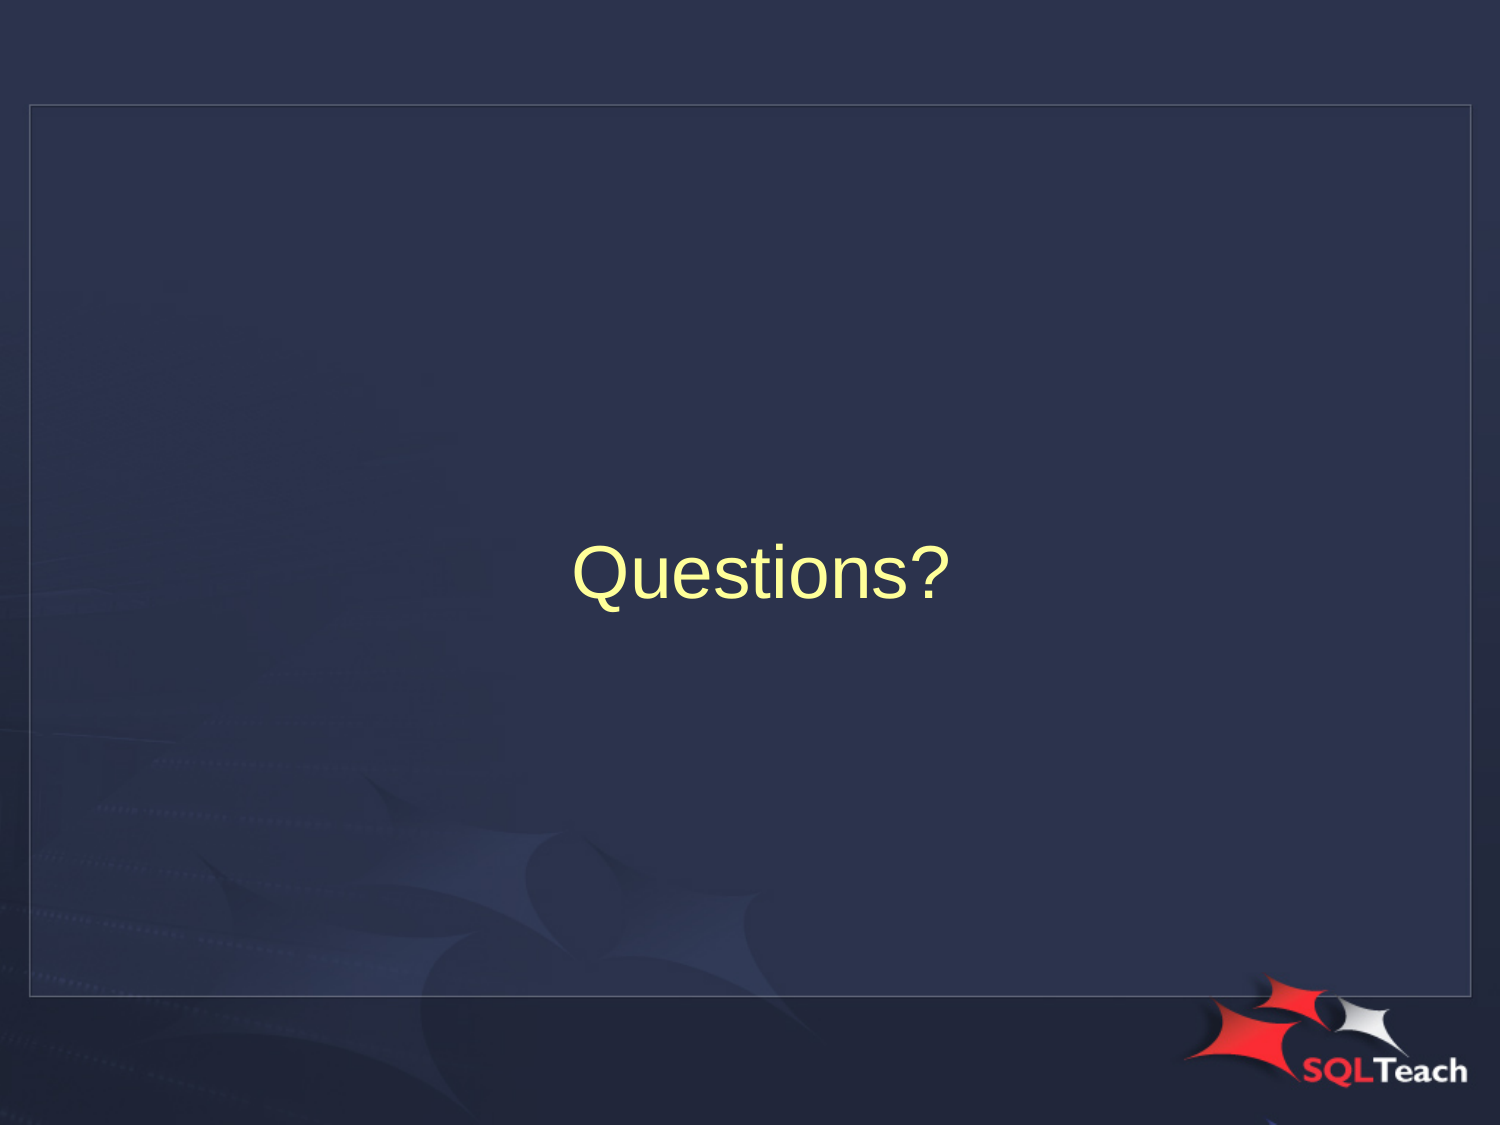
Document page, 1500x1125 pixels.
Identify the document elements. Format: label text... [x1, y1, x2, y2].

picture [0, 0, 1500, 1125]
list Questions? [105, 515, 1419, 704]
